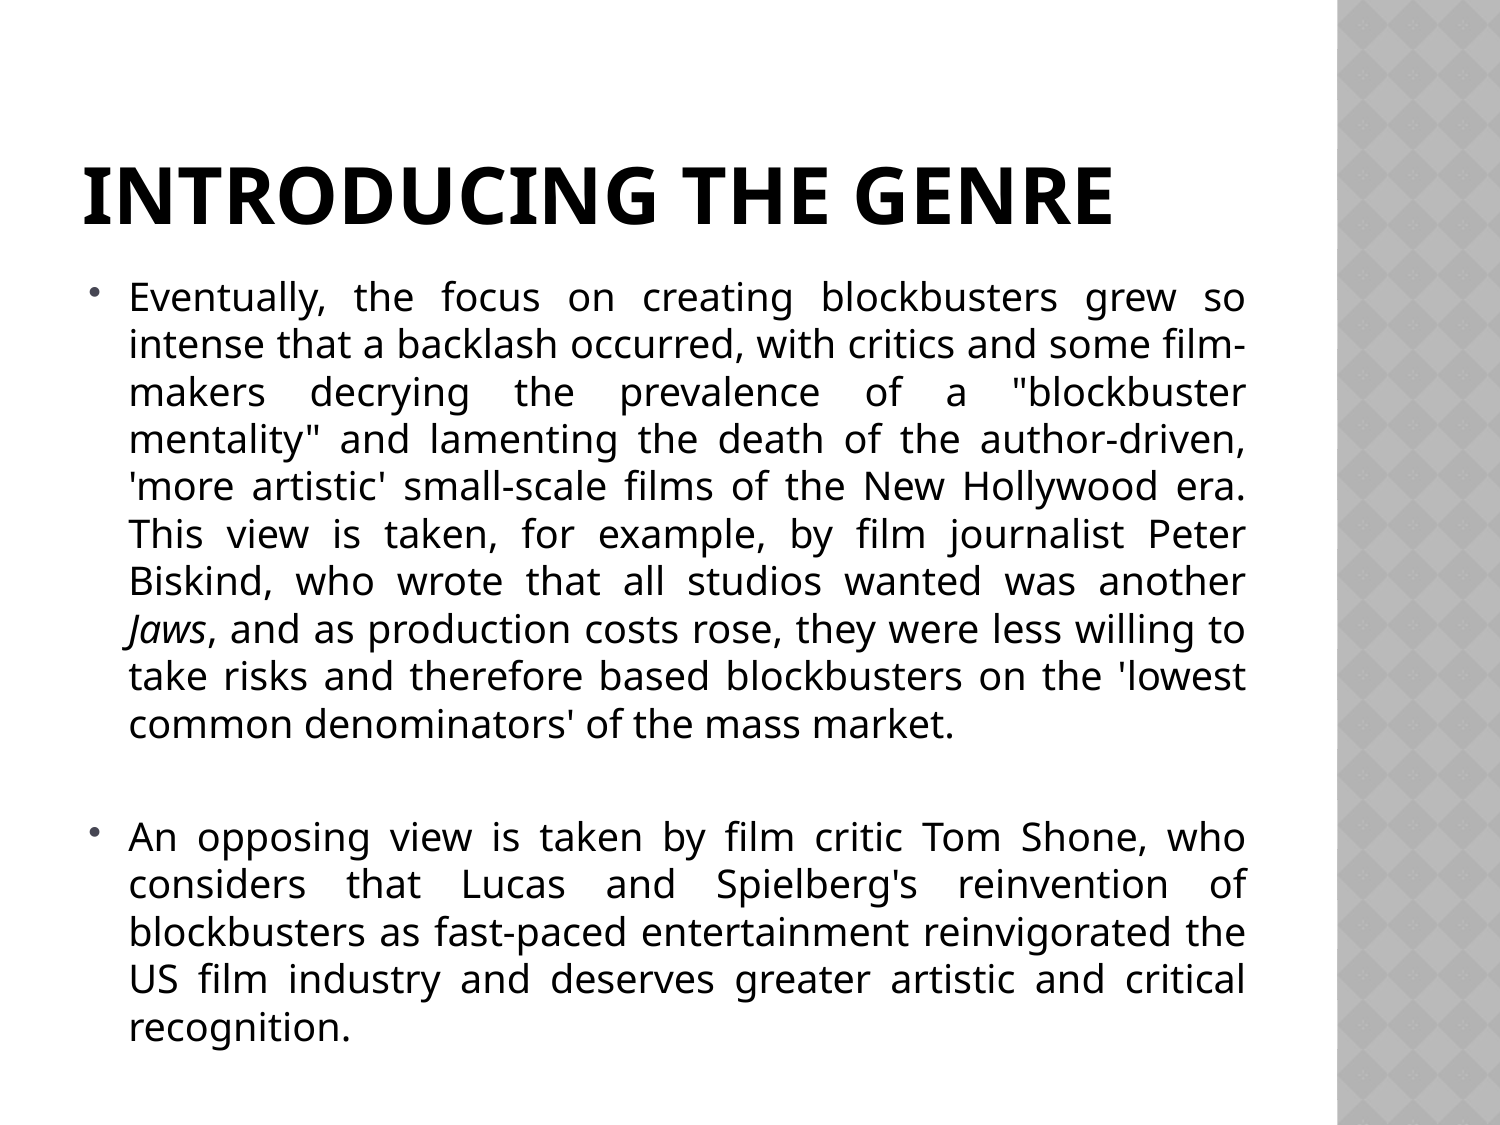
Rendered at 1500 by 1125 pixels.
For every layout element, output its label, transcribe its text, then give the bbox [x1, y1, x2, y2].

list Eventually, the focus on creating blockbusters grew so intense that a backlash occurred, with critics and some film-makers decrying the prevalence of a "blockbuster mentality" and lamenting the death of the author-driven, 'more artistic' small-scale films of the New Hollywood era. This view is taken, for example, by film journalist Peter Biskind, who wrote that all studios wanted was another Jaws, and as production costs rose, they were less willing to take risks and therefore based blockbusters on the 'lowest common denominators' of the mass market. An opposing view is taken by film critic Tom Shone, who considers that Lucas and Spielberg's reinvention of blockbusters as fast-paced entertainment reinvigorated the US film industry and deserves greater artistic and critical recognition. [75, 264, 1263, 1059]
title Introducing the genre [75, 52, 1263, 240]
